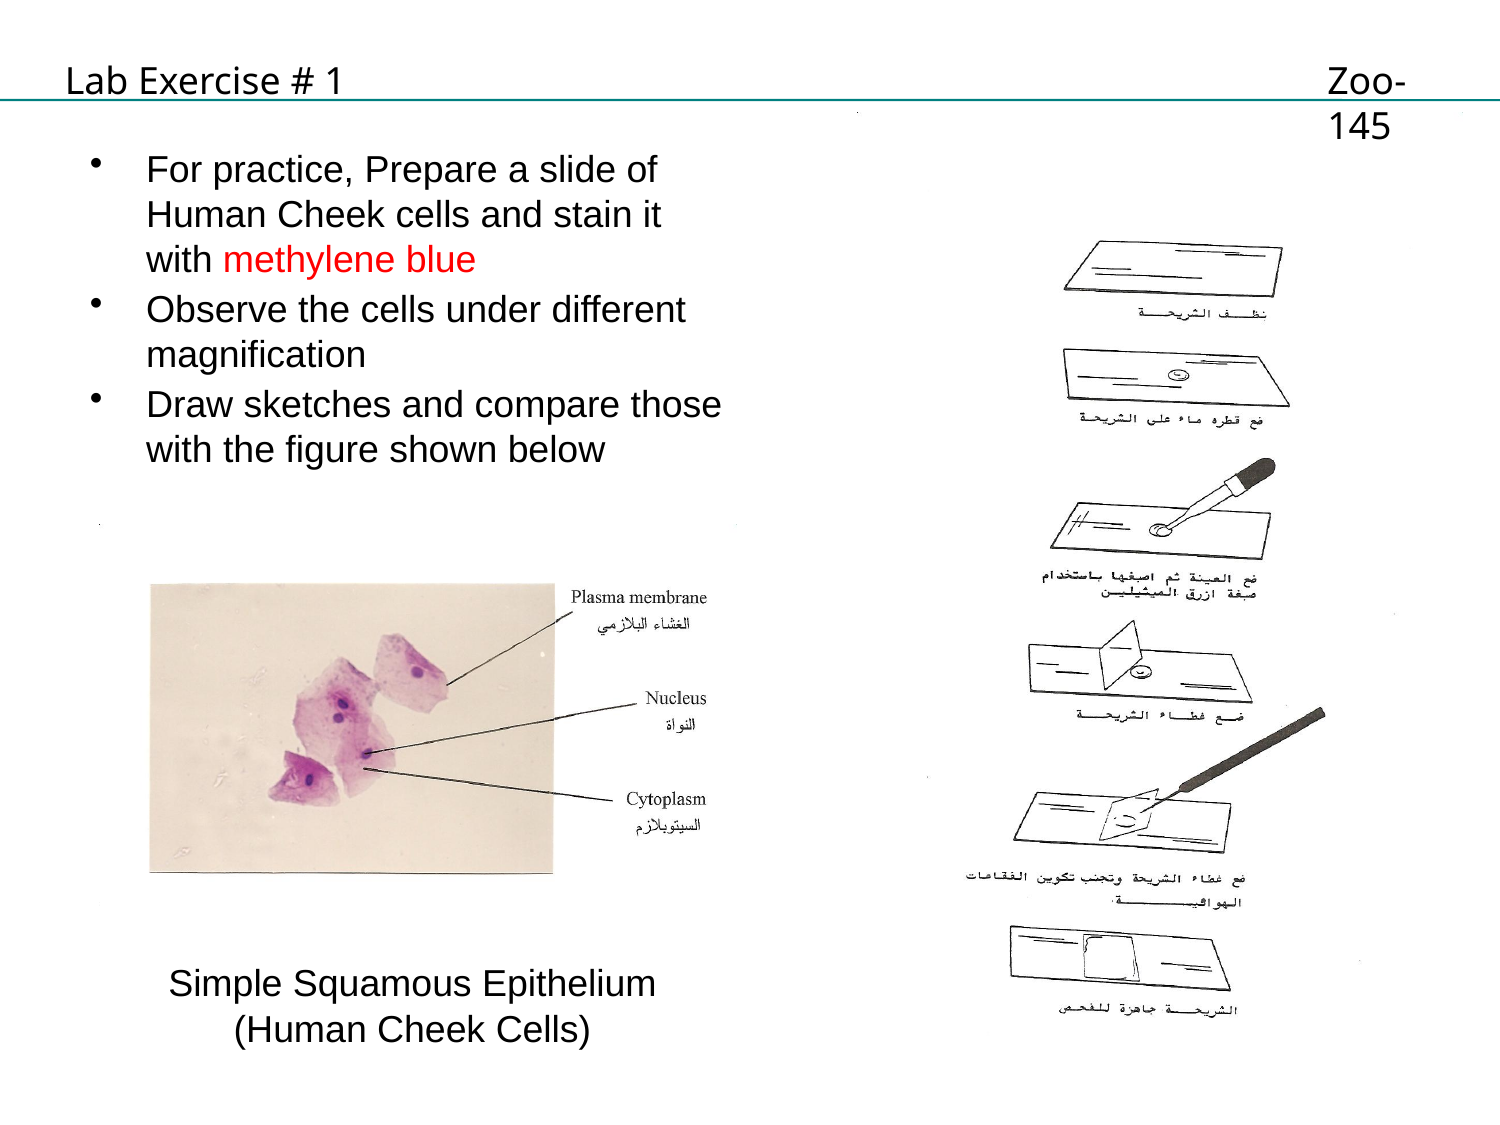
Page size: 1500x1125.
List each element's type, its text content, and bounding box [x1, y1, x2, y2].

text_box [99, 524, 738, 926]
text_box Zoo- 145 [1312, 101, 1475, 155]
text_box For practice, Prepare a slide of Human Cheek cells and stain it with methylene blue Observe the cells under different magnification Draw sketches and compare those with the figure shown below [74, 137, 738, 880]
text_box Zoo- 145 [1312, 49, 1475, 100]
picture [856, 112, 1463, 1076]
text_box Lab Exercise # 1 [50, 49, 400, 99]
text_box Simple Squamous Epithelium (Human Cheek Cells) [50, 962, 775, 1058]
text_box Lab Exercise # 1 [50, 100, 400, 110]
